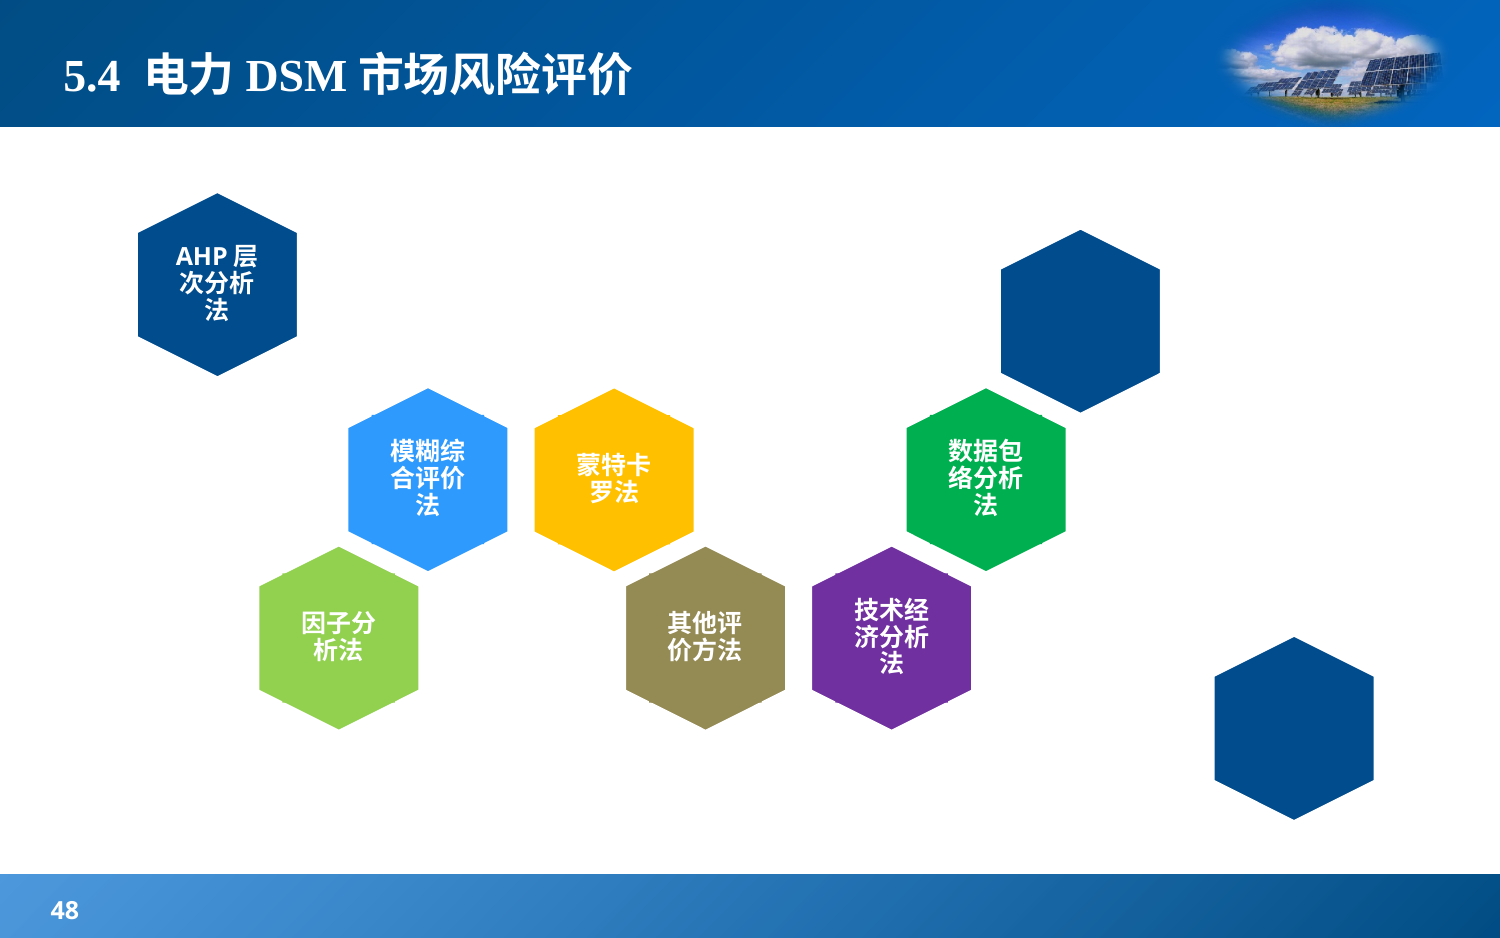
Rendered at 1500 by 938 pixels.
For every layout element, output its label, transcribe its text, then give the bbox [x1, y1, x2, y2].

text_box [623, 543, 788, 733]
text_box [998, 227, 1163, 416]
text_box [345, 385, 510, 574]
title 5.4 电力DSM市场风险评价 [48, 19, 1005, 127]
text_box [1212, 634, 1376, 823]
picture [1233, 6, 1433, 113]
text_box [809, 543, 974, 733]
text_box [135, 190, 300, 379]
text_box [256, 543, 421, 733]
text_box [532, 385, 696, 574]
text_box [904, 385, 1068, 574]
